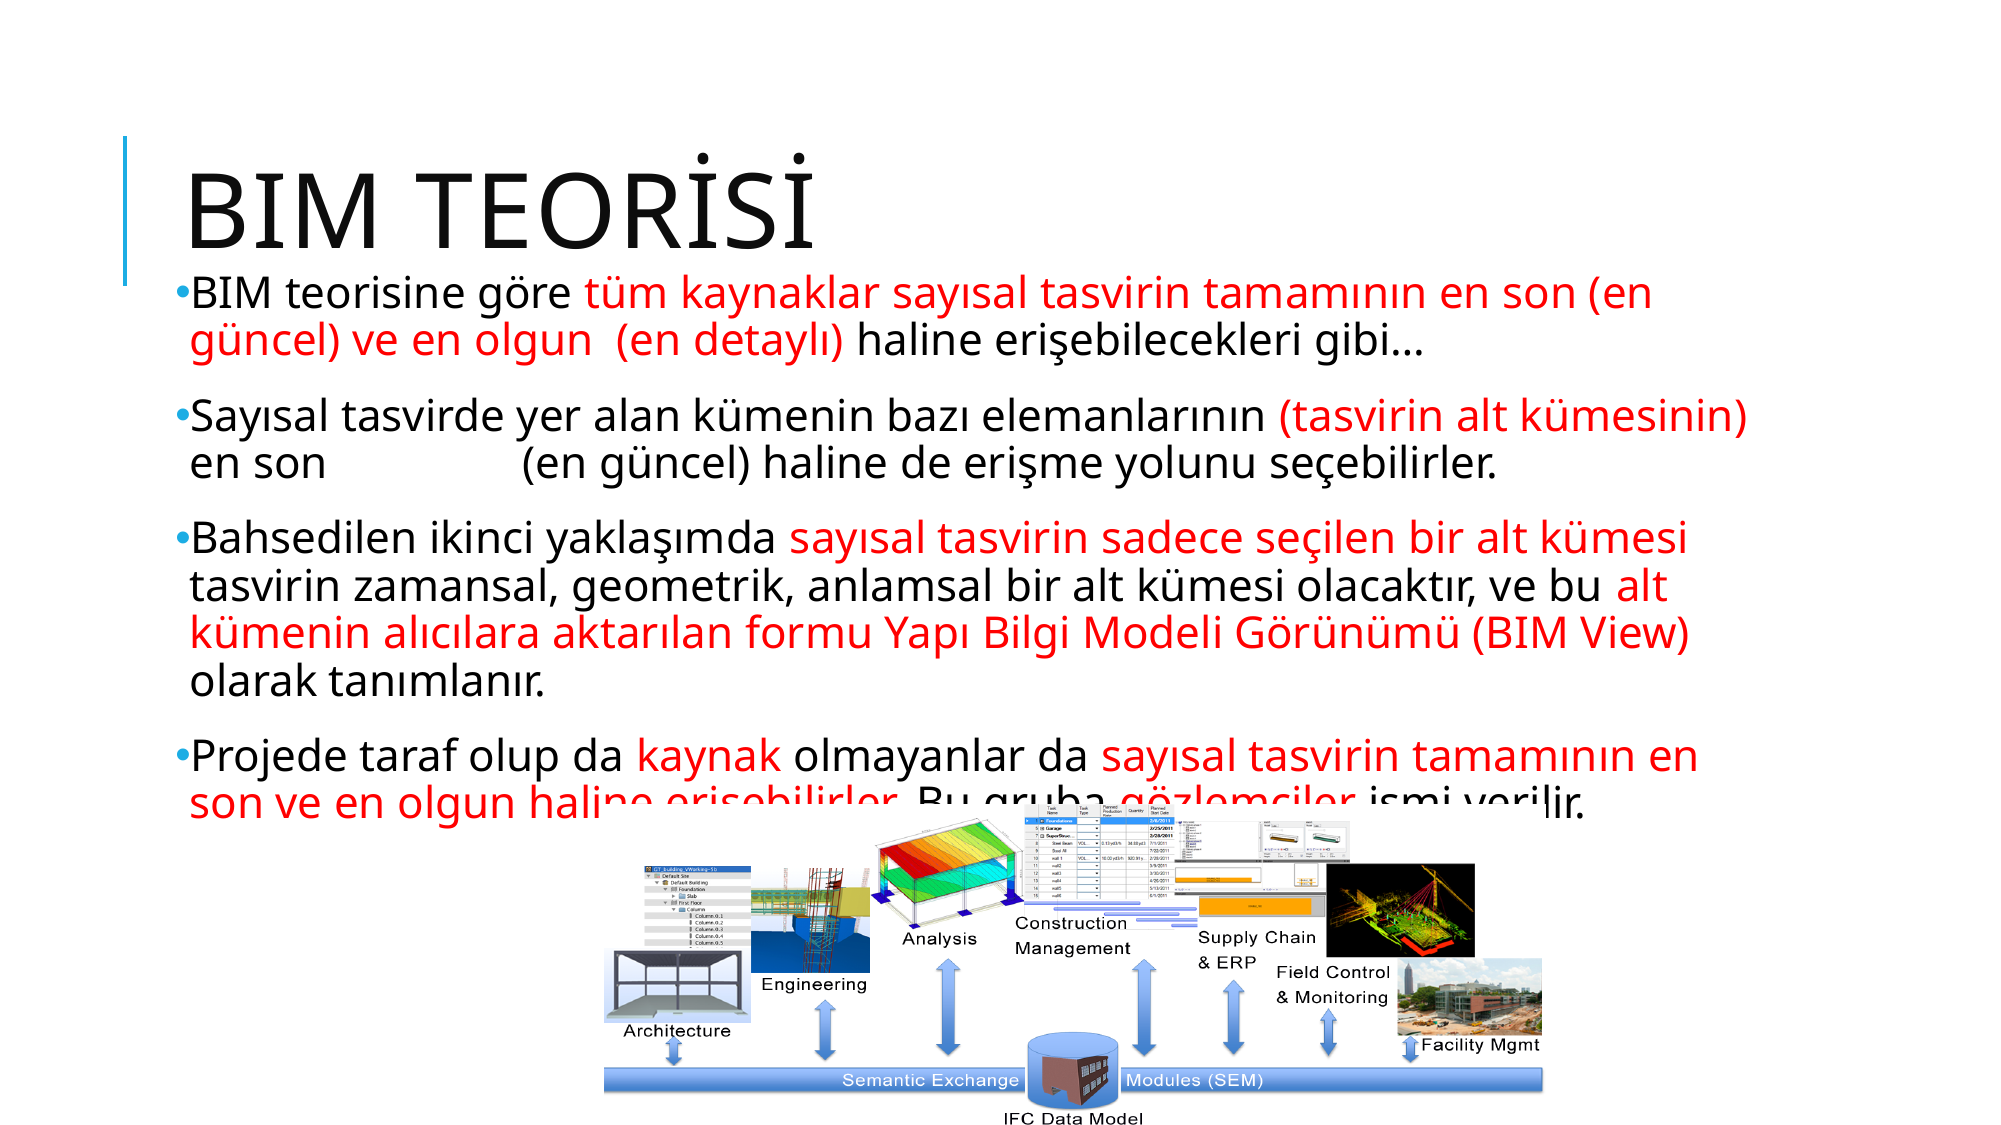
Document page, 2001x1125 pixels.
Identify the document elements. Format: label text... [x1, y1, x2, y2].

list BIM teorisine göre tüm kaynaklar sayısal tasvirin tamamının en son (en güncel) ve en olgun (en detaylı) haline erişebilecekleri gibi… Sayısal tasvirde yer alan kümenin bazı elemanlarının (tasvirin alt kümesinin) en son (en güncel) haline de erişme yolunu seçebilirler. Bahsedilen ikinci yaklaşımda sayısal tasvirin sadece seçilen bir alt kümesi tasvirin zamansal, geometrik, anlamsal bir alt kümesi olacaktır, ve bu alt kümenin alıcılara aktarılan formu Yapı Bilgi Modeli Görünümü (BIM View) olarak tanımlanır. Projede taraf olup da kaynak olmayanlar da sayısal tasvirin tamamının en son ve en olgun haline erişebilirler. Bu gruba gözlemciler ismi verilir. [168, 263, 1763, 868]
title BIM TEORİSİ [168, 96, 1763, 263]
picture [604, 804, 1547, 1125]
